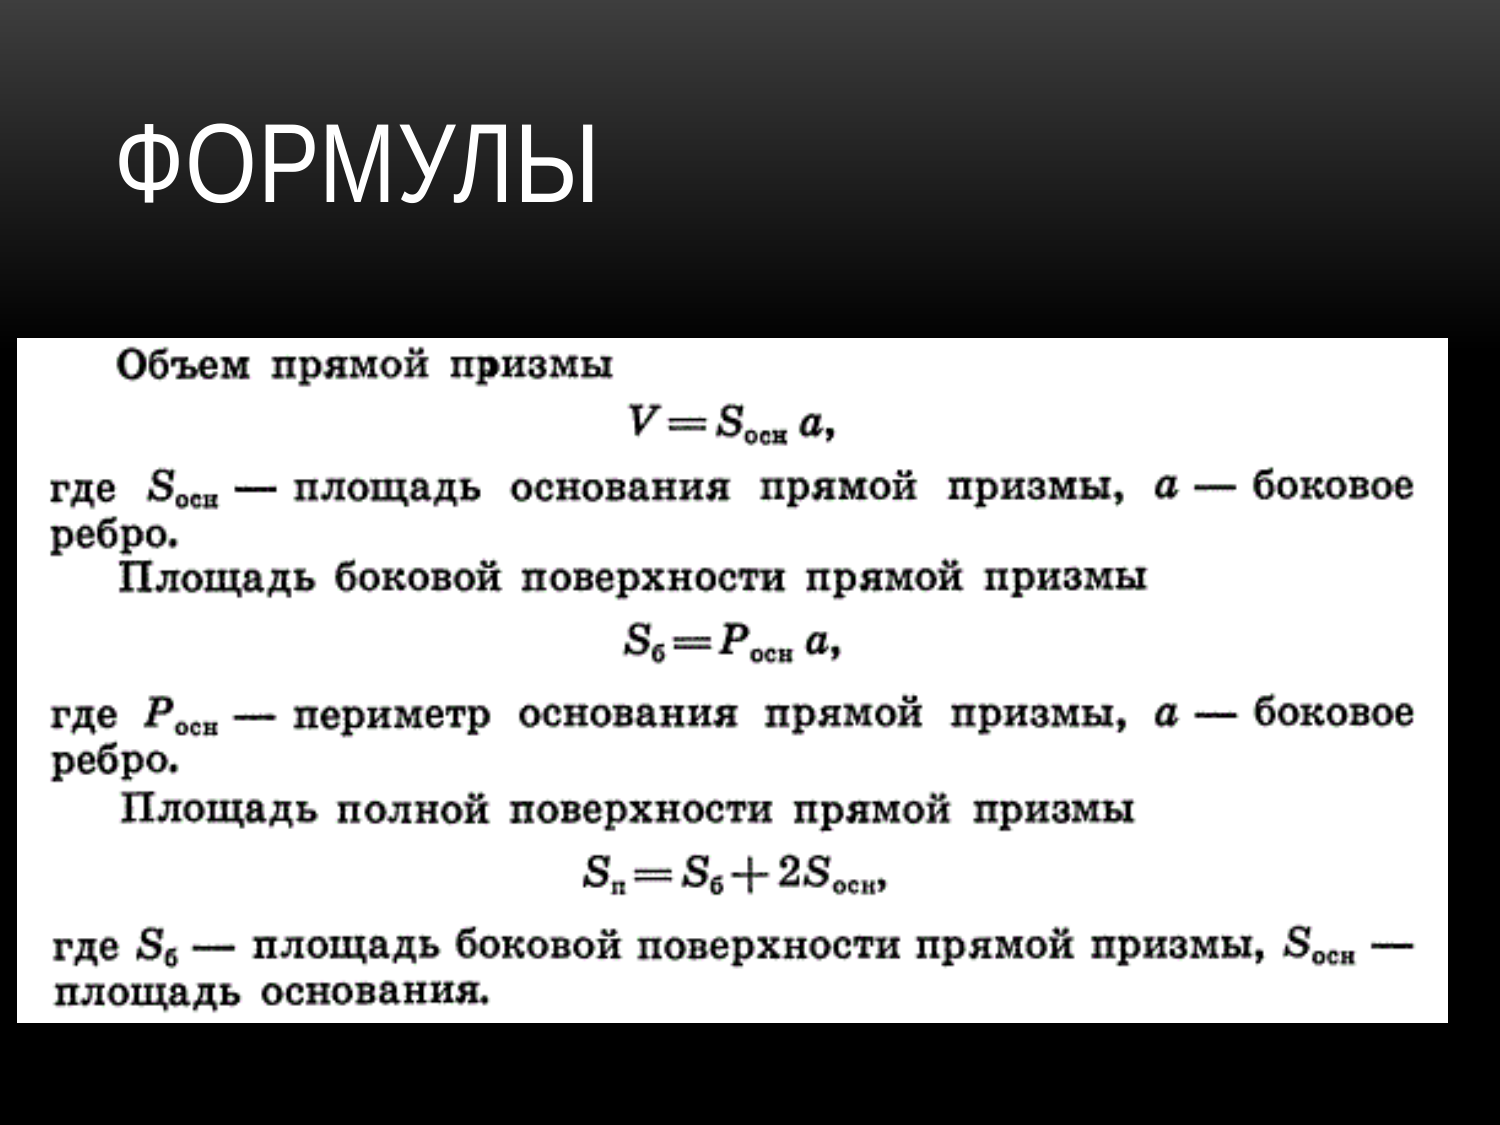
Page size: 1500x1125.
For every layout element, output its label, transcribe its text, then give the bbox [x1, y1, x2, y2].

title Формулы [99, 45, 1400, 233]
picture [0, 0, 1500, 1125]
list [17, 337, 1448, 1023]
